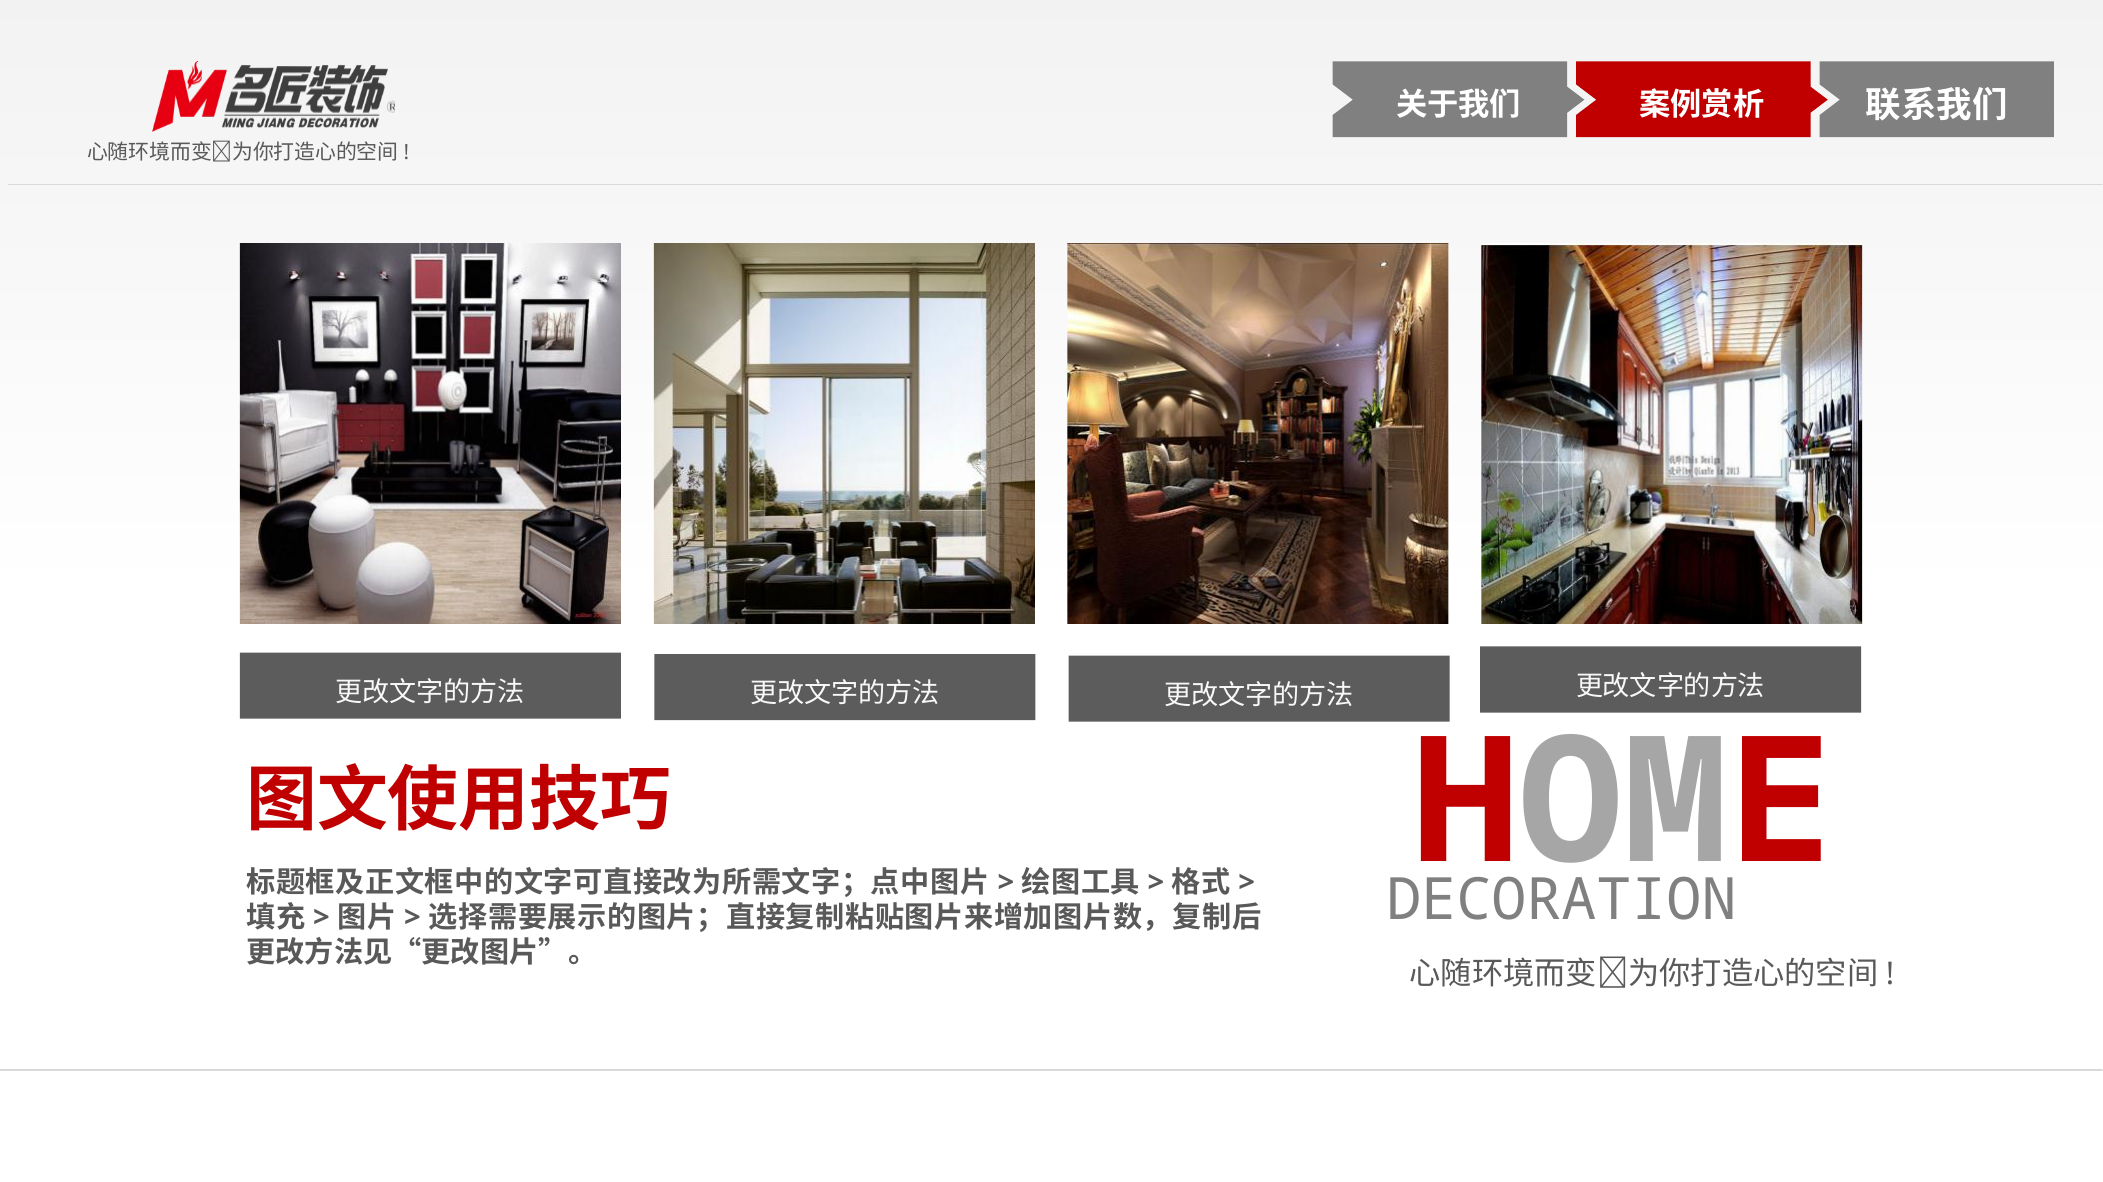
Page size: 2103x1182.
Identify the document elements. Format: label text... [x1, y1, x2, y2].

text_box 更改文字的方法 [654, 654, 1036, 721]
text_box [653, 243, 1035, 624]
text_box 更改文字的方法 [1480, 646, 1862, 677]
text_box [1398, 679, 2103, 999]
text_box 标题框及正文框中的文字可直接改为所需文字；点中图片>绘图工具>格式>填充>图片>选择需要展示的图片；直接复制粘贴图片来增加图片数，复制后更改方法见“更改图片”。 [225, 852, 1284, 976]
text_box 更改文字的方法 [1068, 655, 1450, 722]
text_box 案例赏析 [1573, 59, 1830, 140]
text_box 关于我们 [1330, 59, 1587, 140]
text_box 图文使用技巧 [225, 739, 1108, 852]
text_box [239, 243, 621, 624]
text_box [74, 61, 422, 172]
text_box 更改文字的方法 [239, 652, 621, 719]
text_box [1481, 243, 1863, 624]
text_box 联系我们 [1817, 59, 2057, 140]
text_box [1067, 243, 1449, 624]
